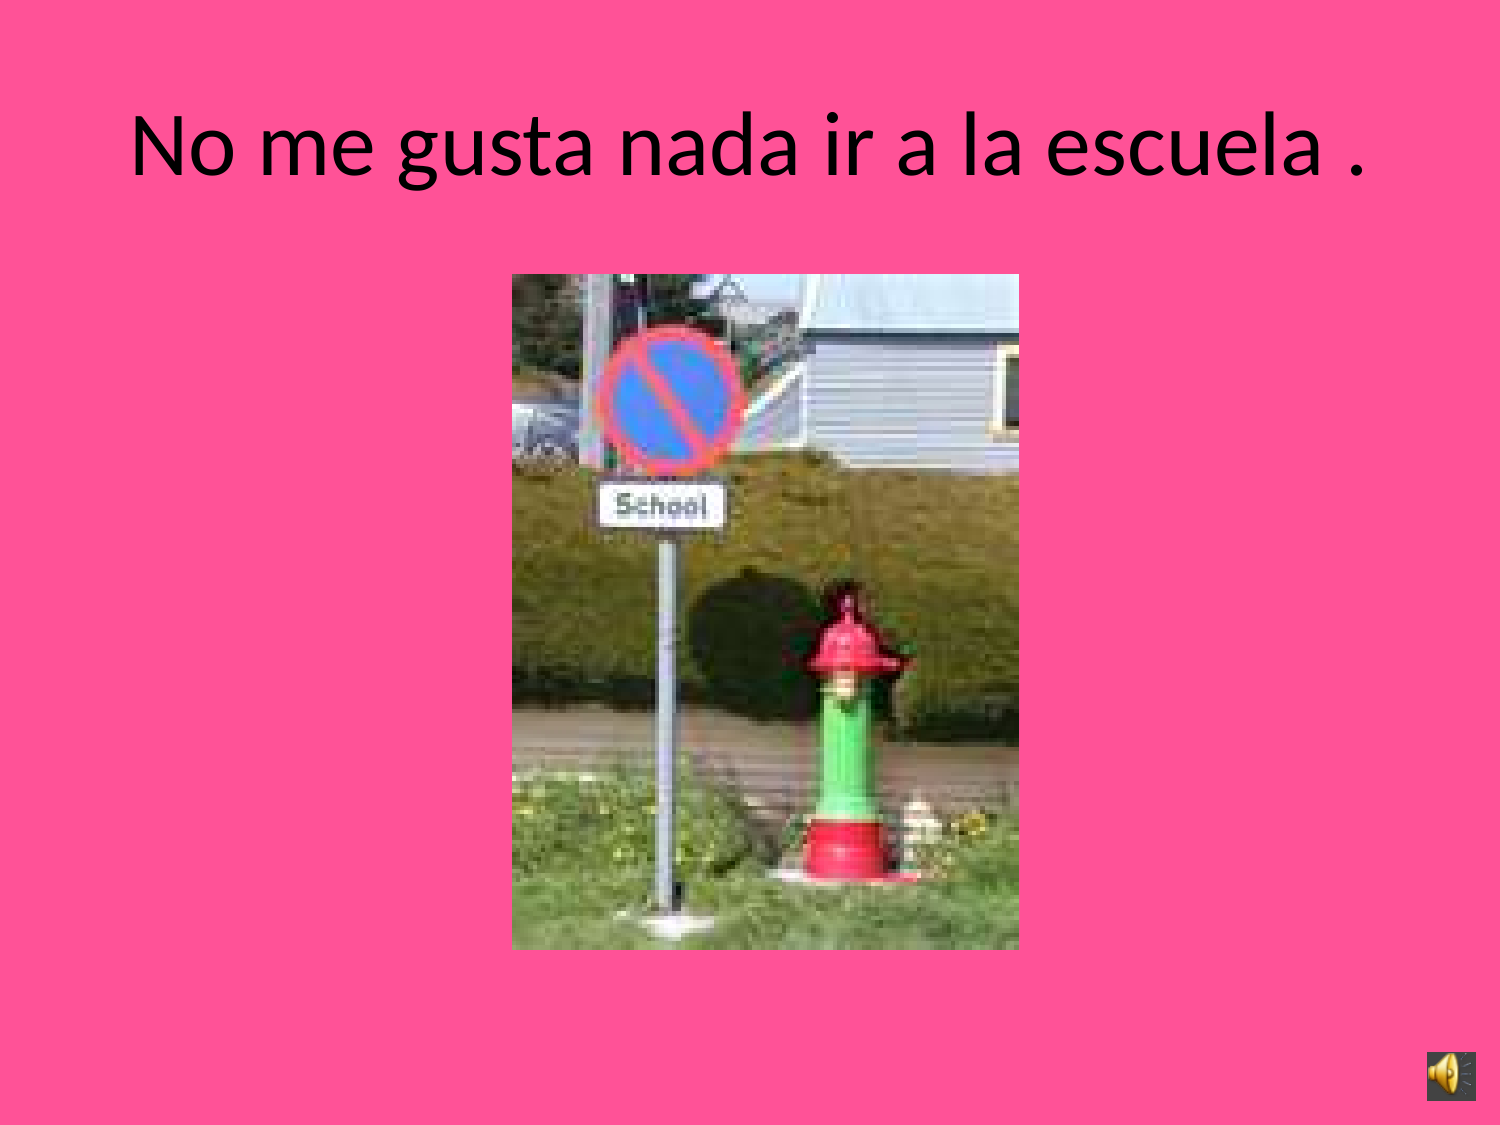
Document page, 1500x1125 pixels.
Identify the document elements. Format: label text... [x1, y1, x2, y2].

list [512, 274, 1019, 951]
title No me gusta nada ir a la escuela . [75, 45, 1425, 233]
picture [1426, 1051, 1477, 1102]
